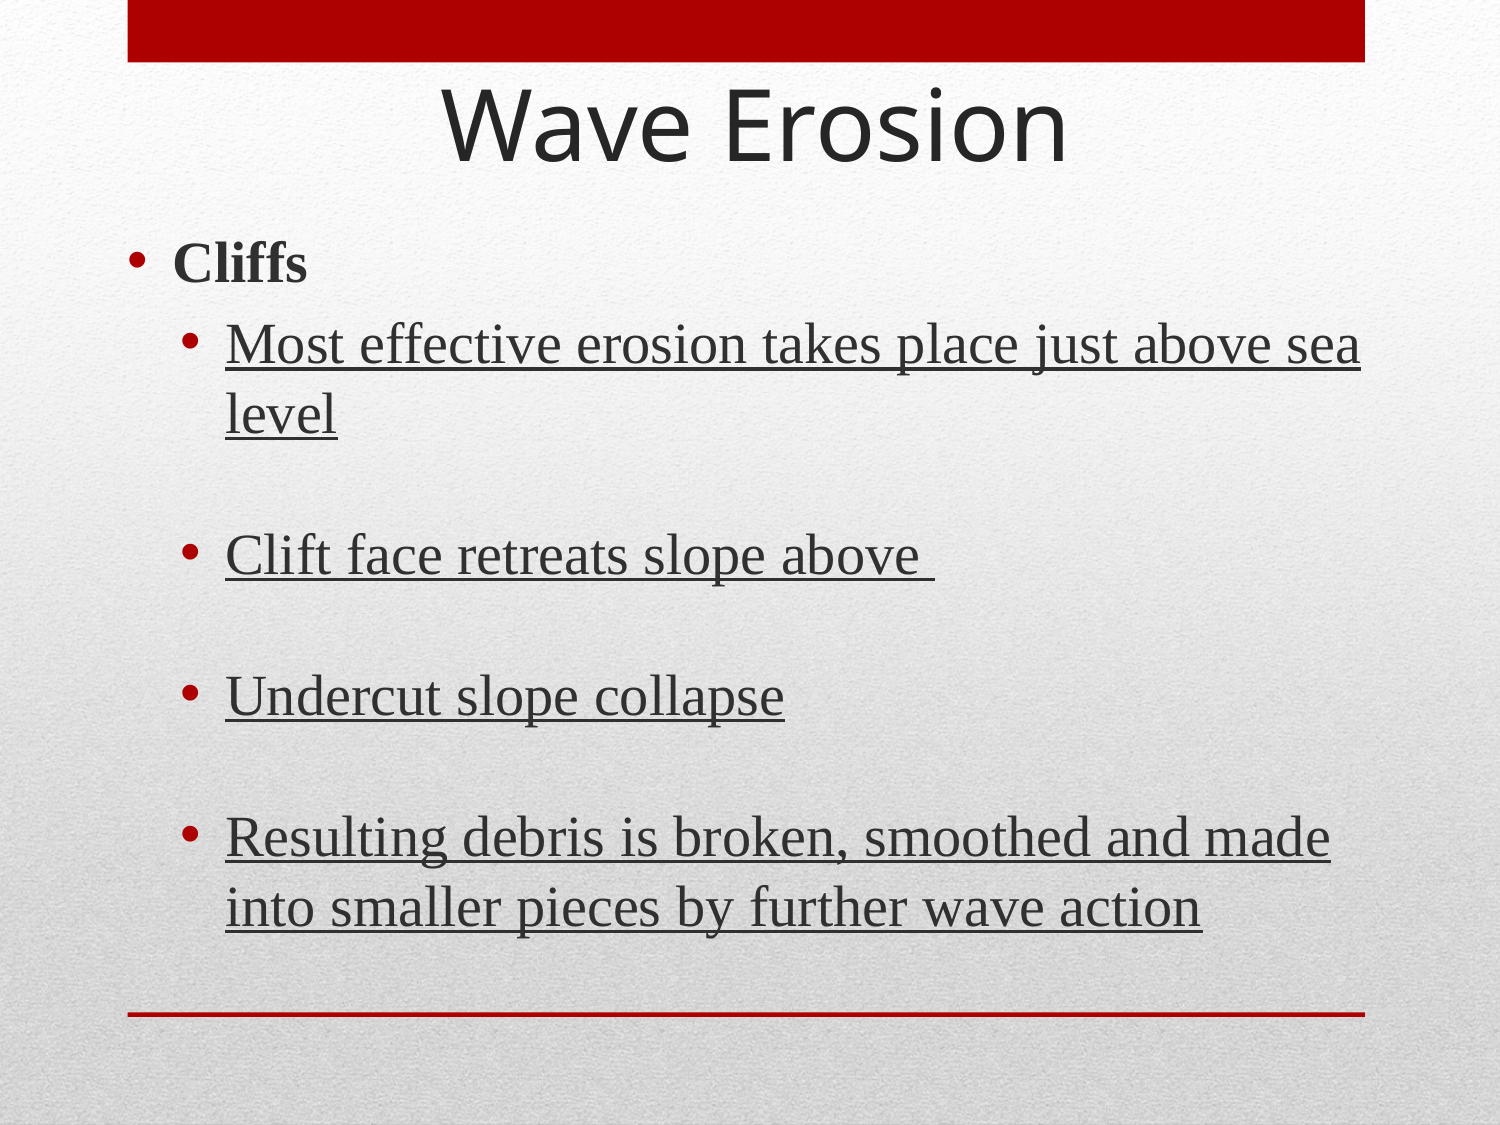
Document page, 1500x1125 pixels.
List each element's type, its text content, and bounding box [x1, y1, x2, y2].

title Wave Erosion [187, 1, 1325, 189]
list Cliffs Most effective erosion takes place just above sea level Clift face retreats slope above Undercut slope collapse Resulting debris is broken, smoothed and made into smaller pieces by further wave action [112, 187, 1388, 975]
